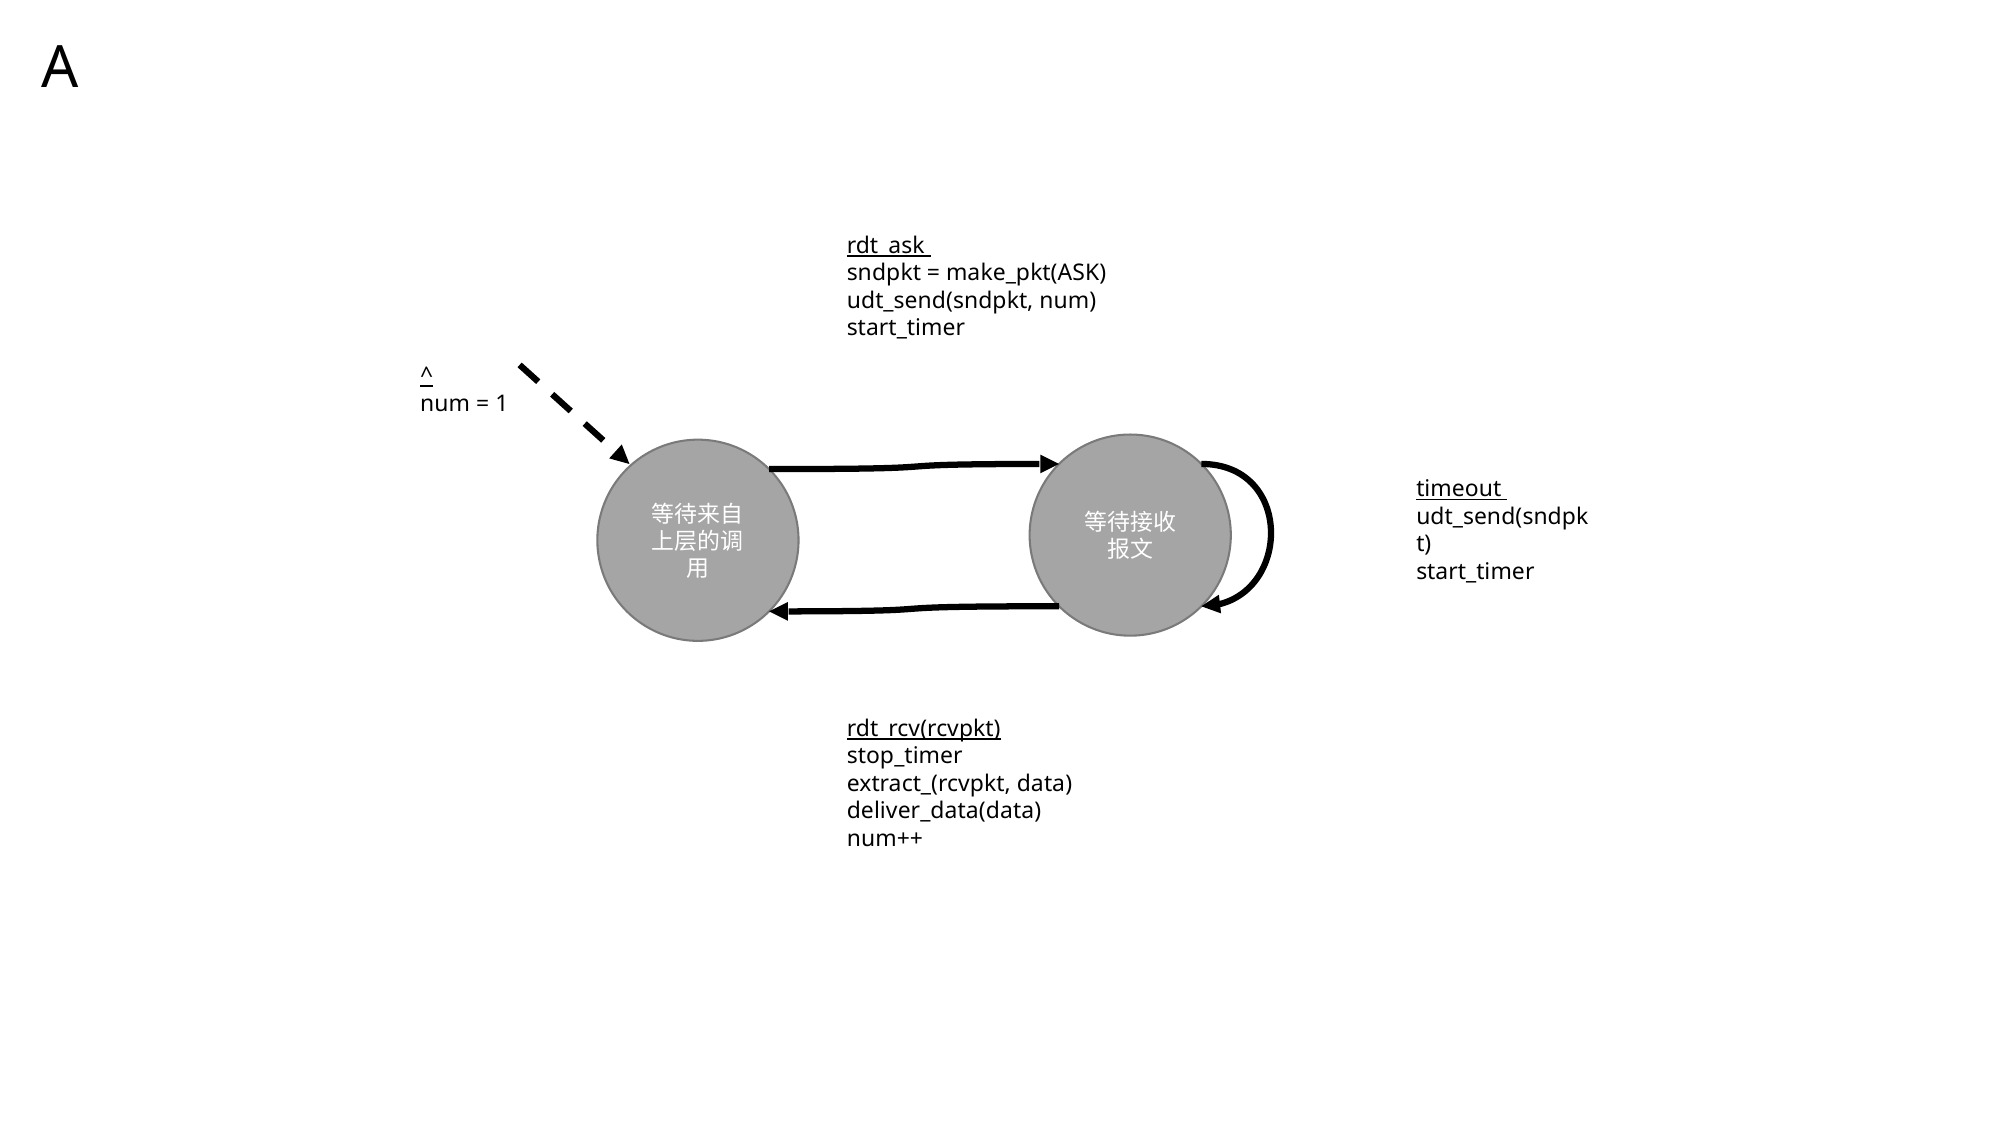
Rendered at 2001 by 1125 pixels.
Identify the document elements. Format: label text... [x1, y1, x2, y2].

text_box rdt_ask sndpkt = make_pkt(ASK) udt_send(sndpkt, num) start_timer [832, 223, 1131, 348]
text_box 等待来自上层的调用 [596, 438, 800, 642]
text_box 等待接收报文 [1028, 433, 1232, 637]
text_box ^ num = 1 [405, 353, 530, 423]
text_box A [26, 22, 105, 107]
text_box rdt_rcv(rcvpkt) stop_timer extract_(rcvpkt, data) deliver_data(data) num++ [832, 706, 1093, 859]
text_box timeout udt_send(sndpkt) start_timer [1401, 466, 1607, 592]
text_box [911, 463, 917, 754]
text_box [519, 364, 630, 464]
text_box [911, 321, 917, 463]
